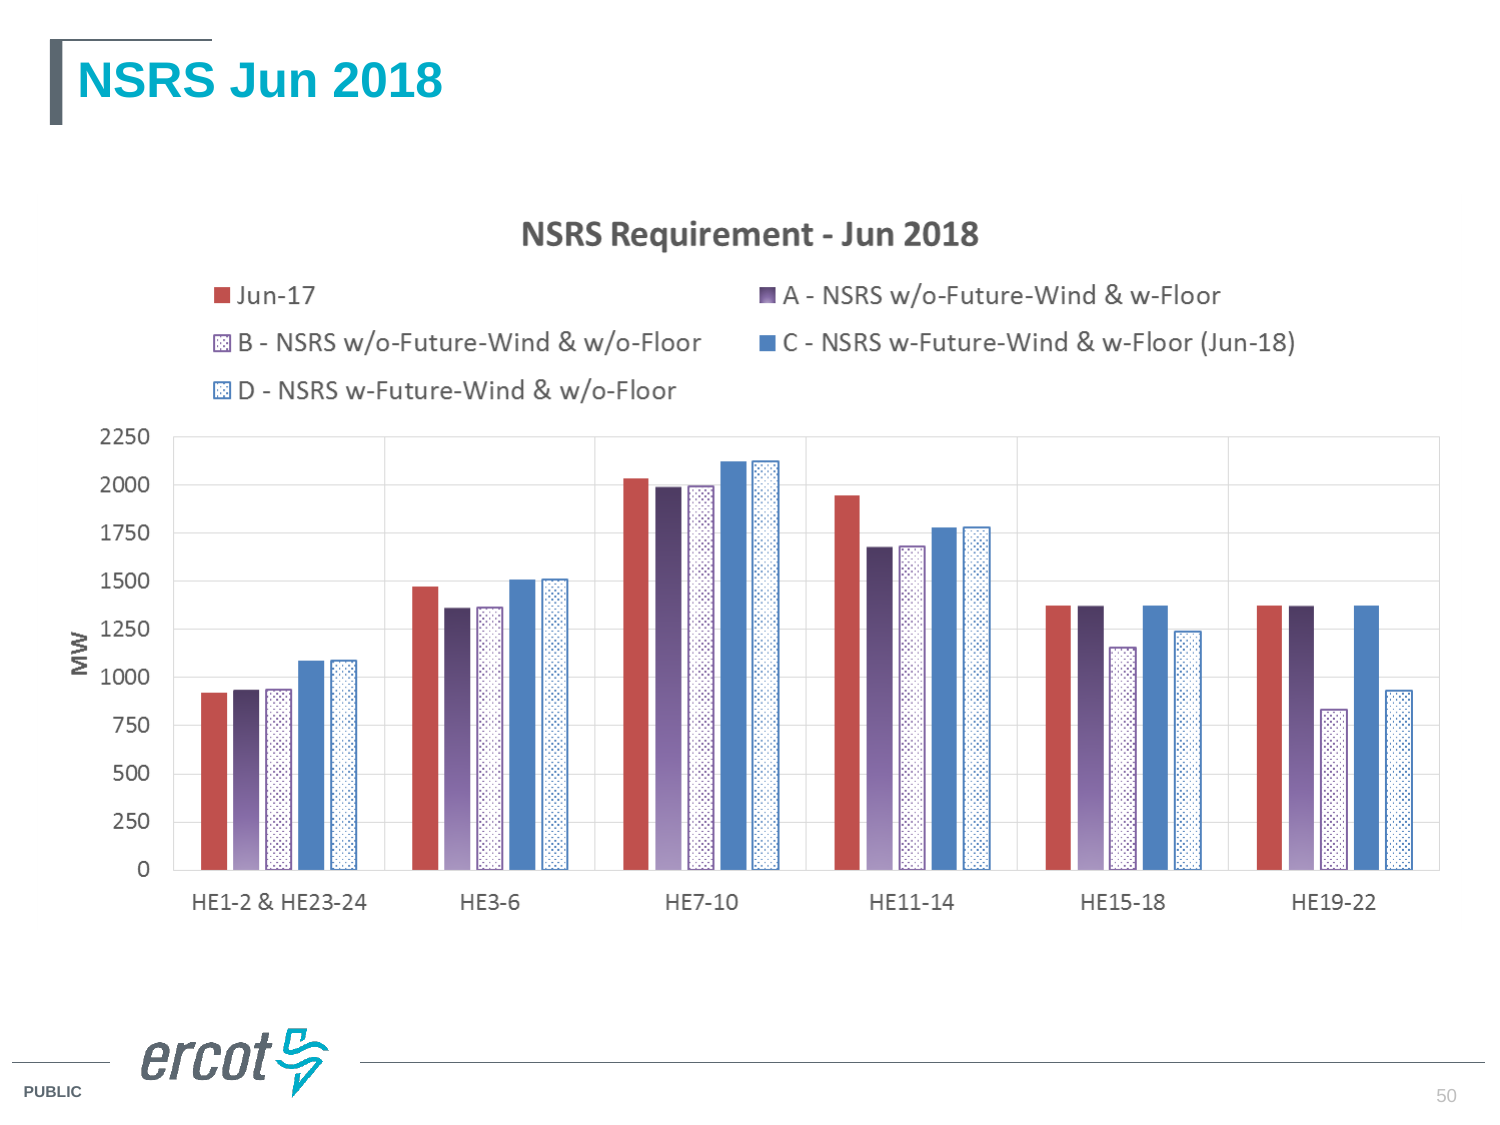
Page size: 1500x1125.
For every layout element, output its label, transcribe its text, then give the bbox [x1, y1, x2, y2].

title NSRS Jun 2018 [62, 39, 1450, 125]
picture [36, 194, 1464, 931]
picture [137, 1024, 332, 1100]
